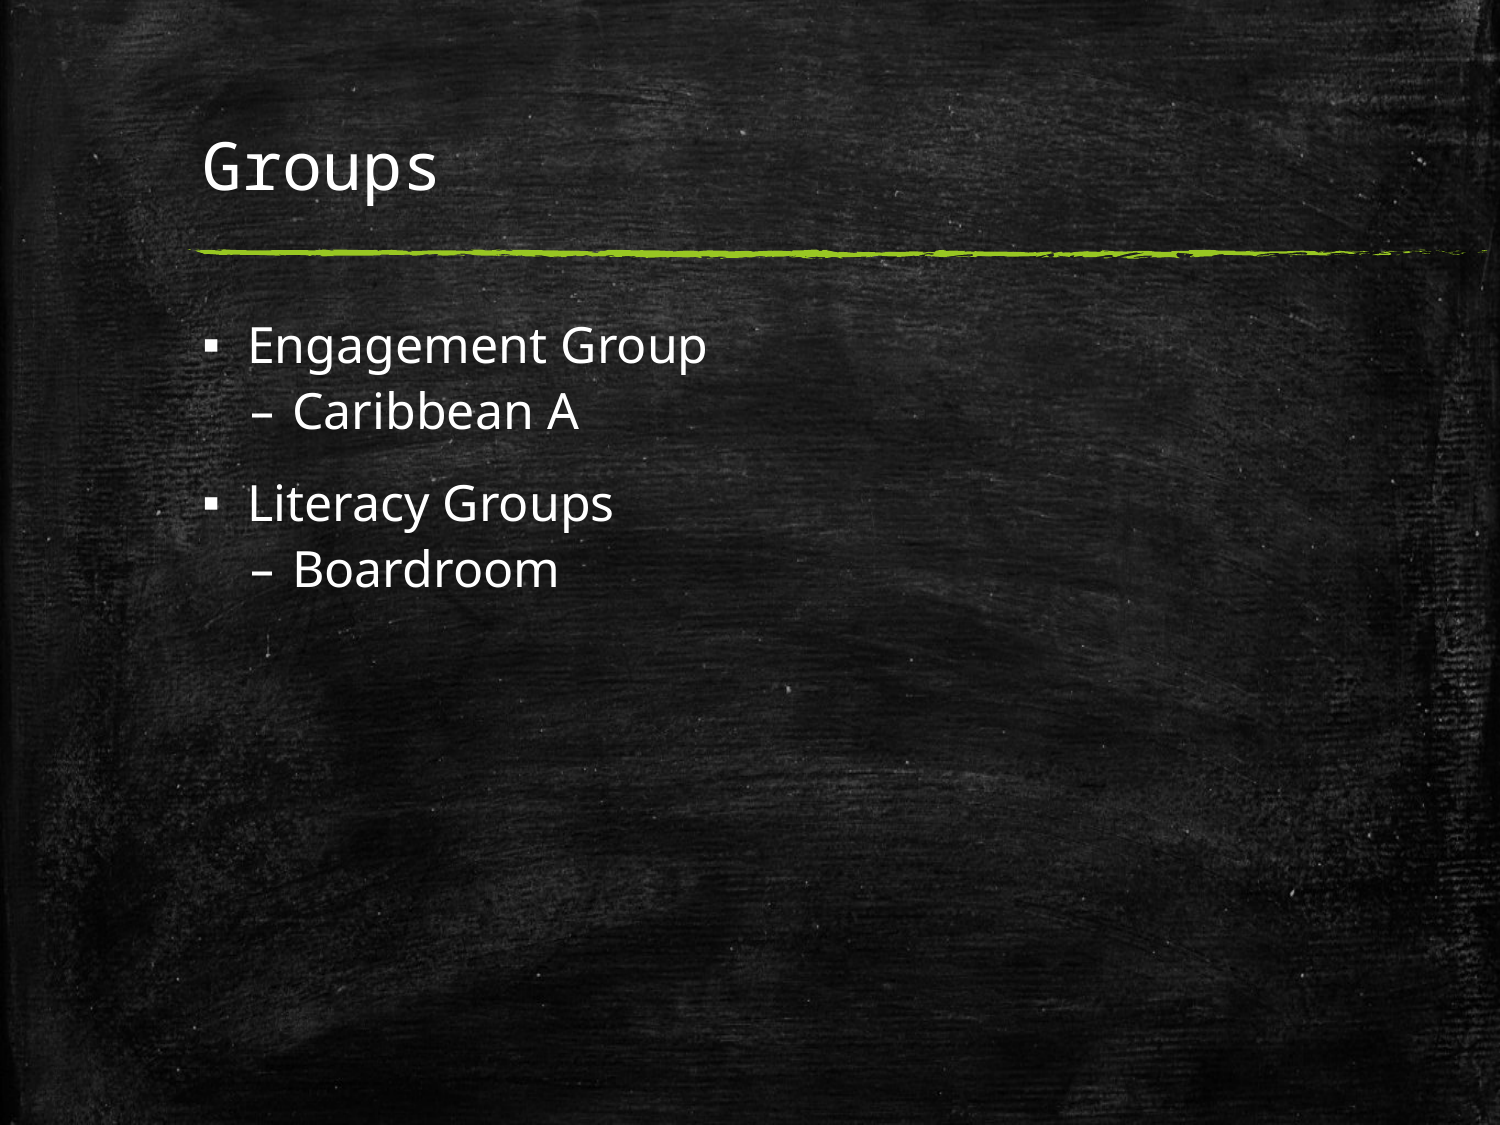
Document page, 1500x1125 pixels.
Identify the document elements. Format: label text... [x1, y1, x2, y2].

title Groups [187, 45, 1313, 213]
list Engagement Group Caribbean A Literacy Groups Boardroom [187, 312, 1313, 1013]
